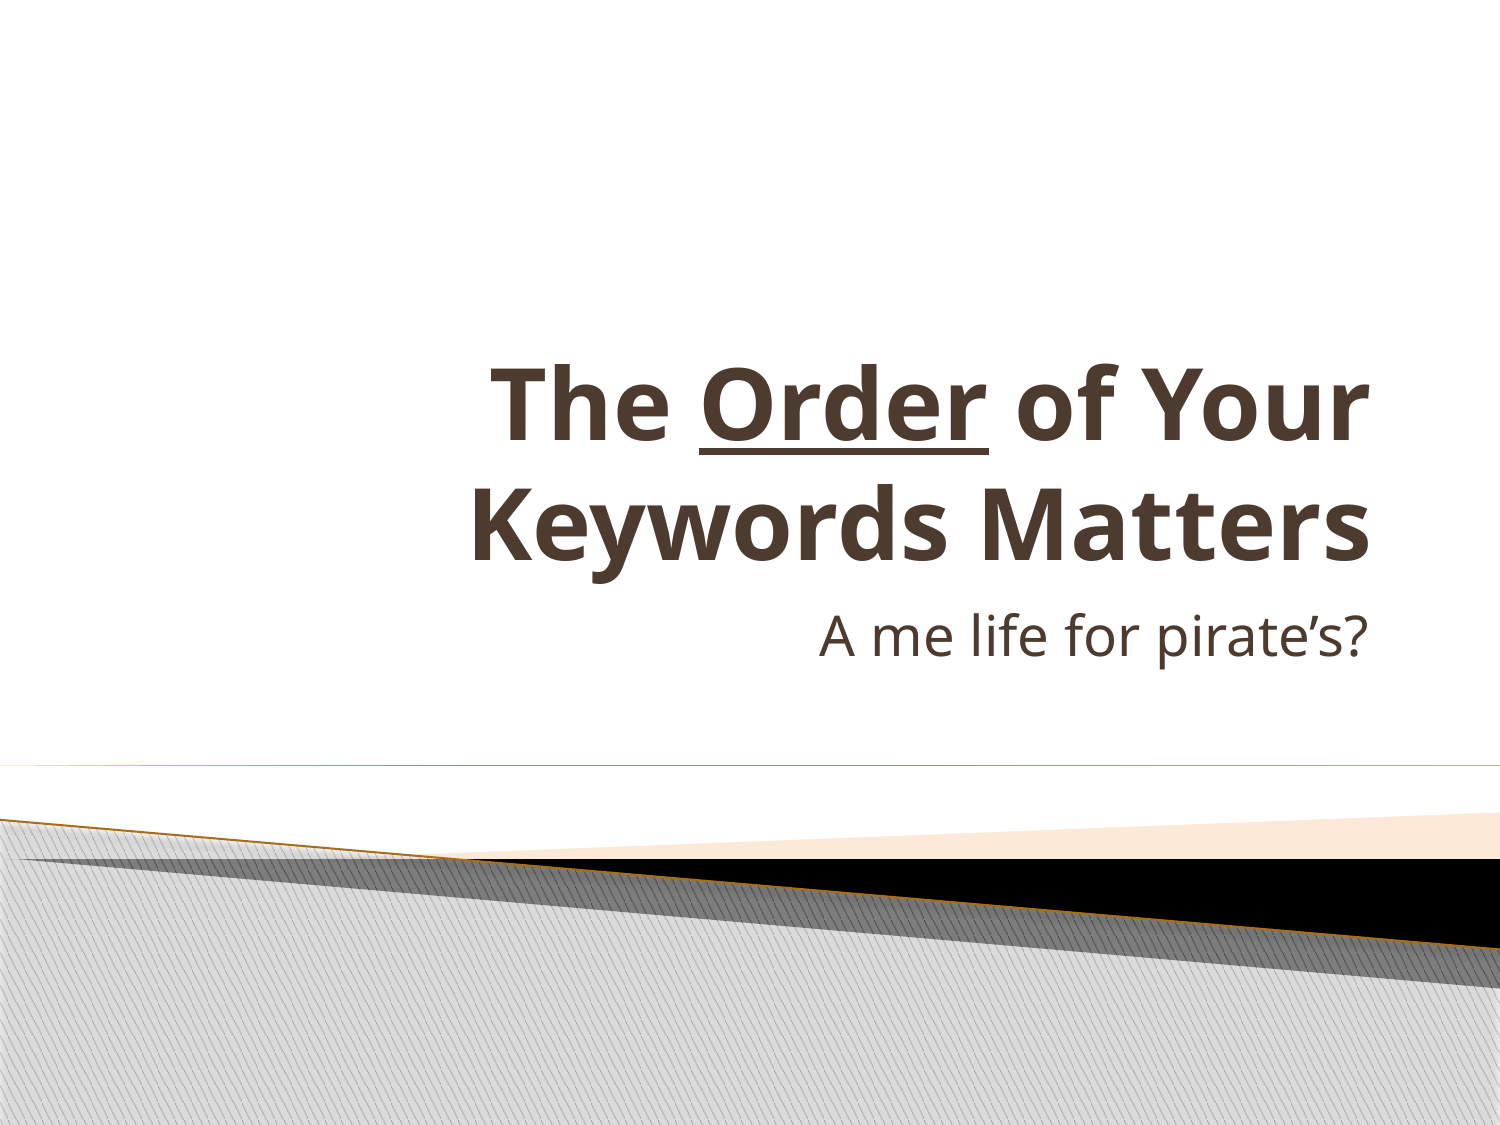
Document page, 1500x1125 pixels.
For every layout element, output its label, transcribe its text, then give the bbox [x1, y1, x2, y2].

picture [5, 859, 1500, 989]
title The Order of Your Keywords Matters [112, 287, 1388, 588]
subtitle A me life for pirate’s? [112, 592, 1388, 790]
